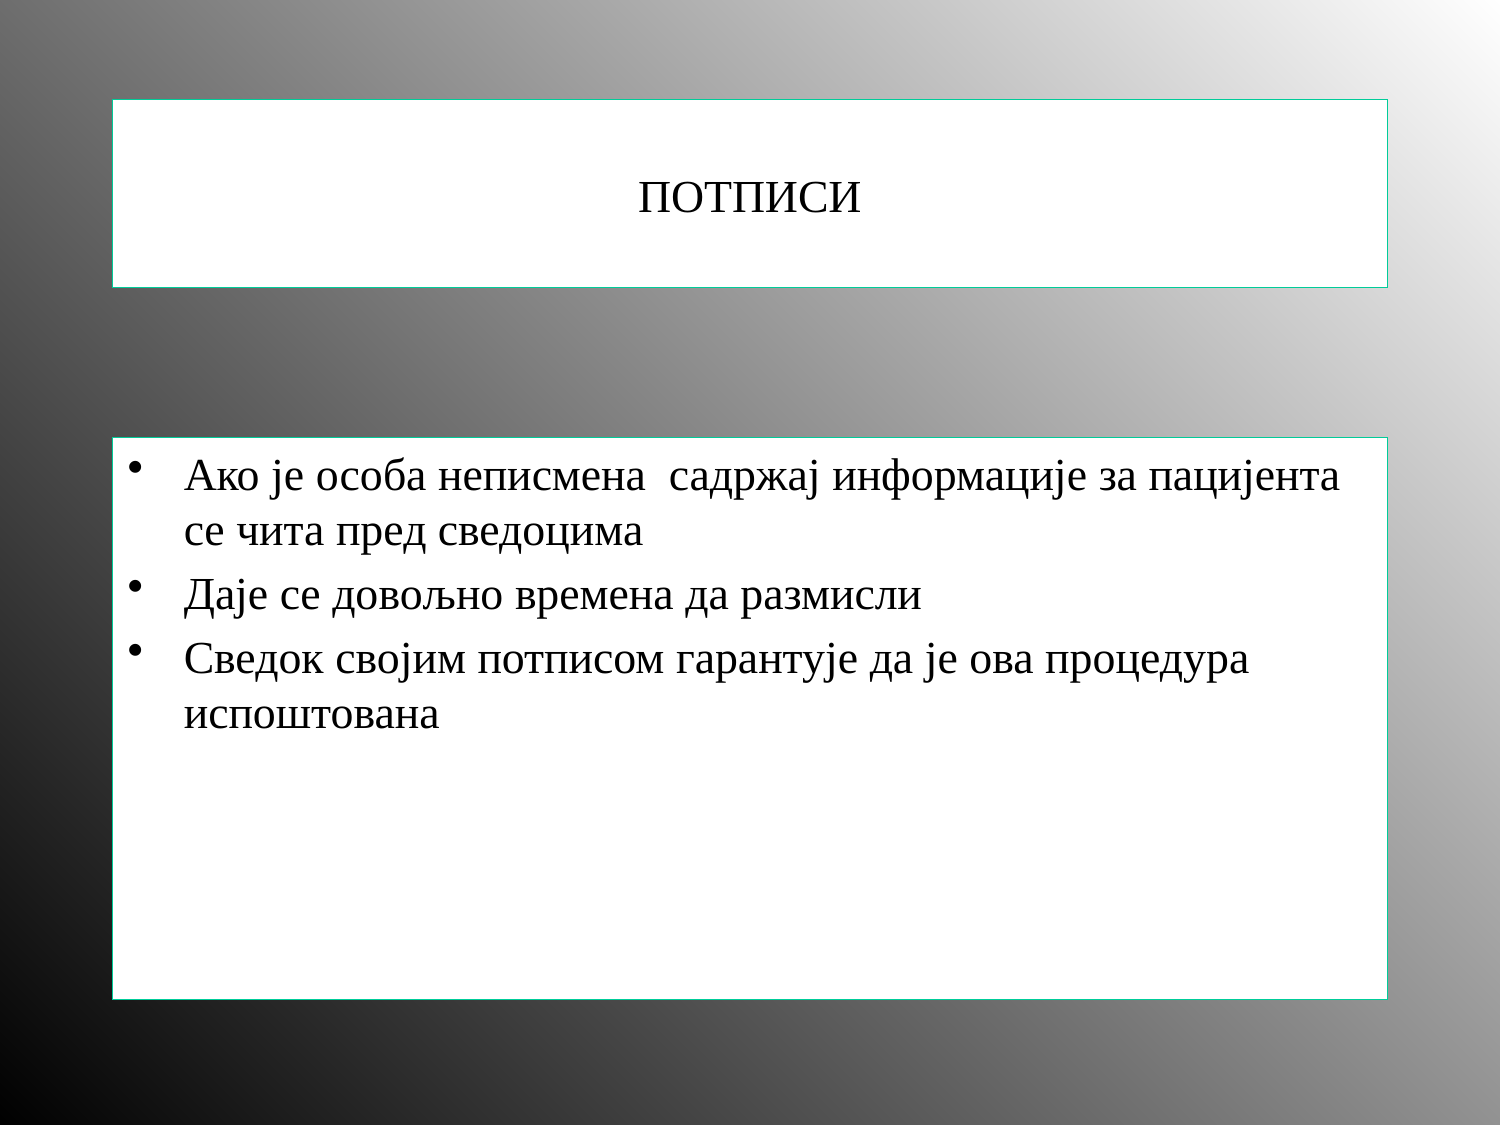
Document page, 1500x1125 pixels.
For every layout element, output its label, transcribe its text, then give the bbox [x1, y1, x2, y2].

list Ако је особа неписмена садржај информације за пацијента се чита пред сведоцима Даје се довољно времена да размисли Сведок својим потписом гарантује да је ова процедура испоштована [112, 437, 1388, 1000]
title ПОТПИСИ [112, 99, 1388, 288]
